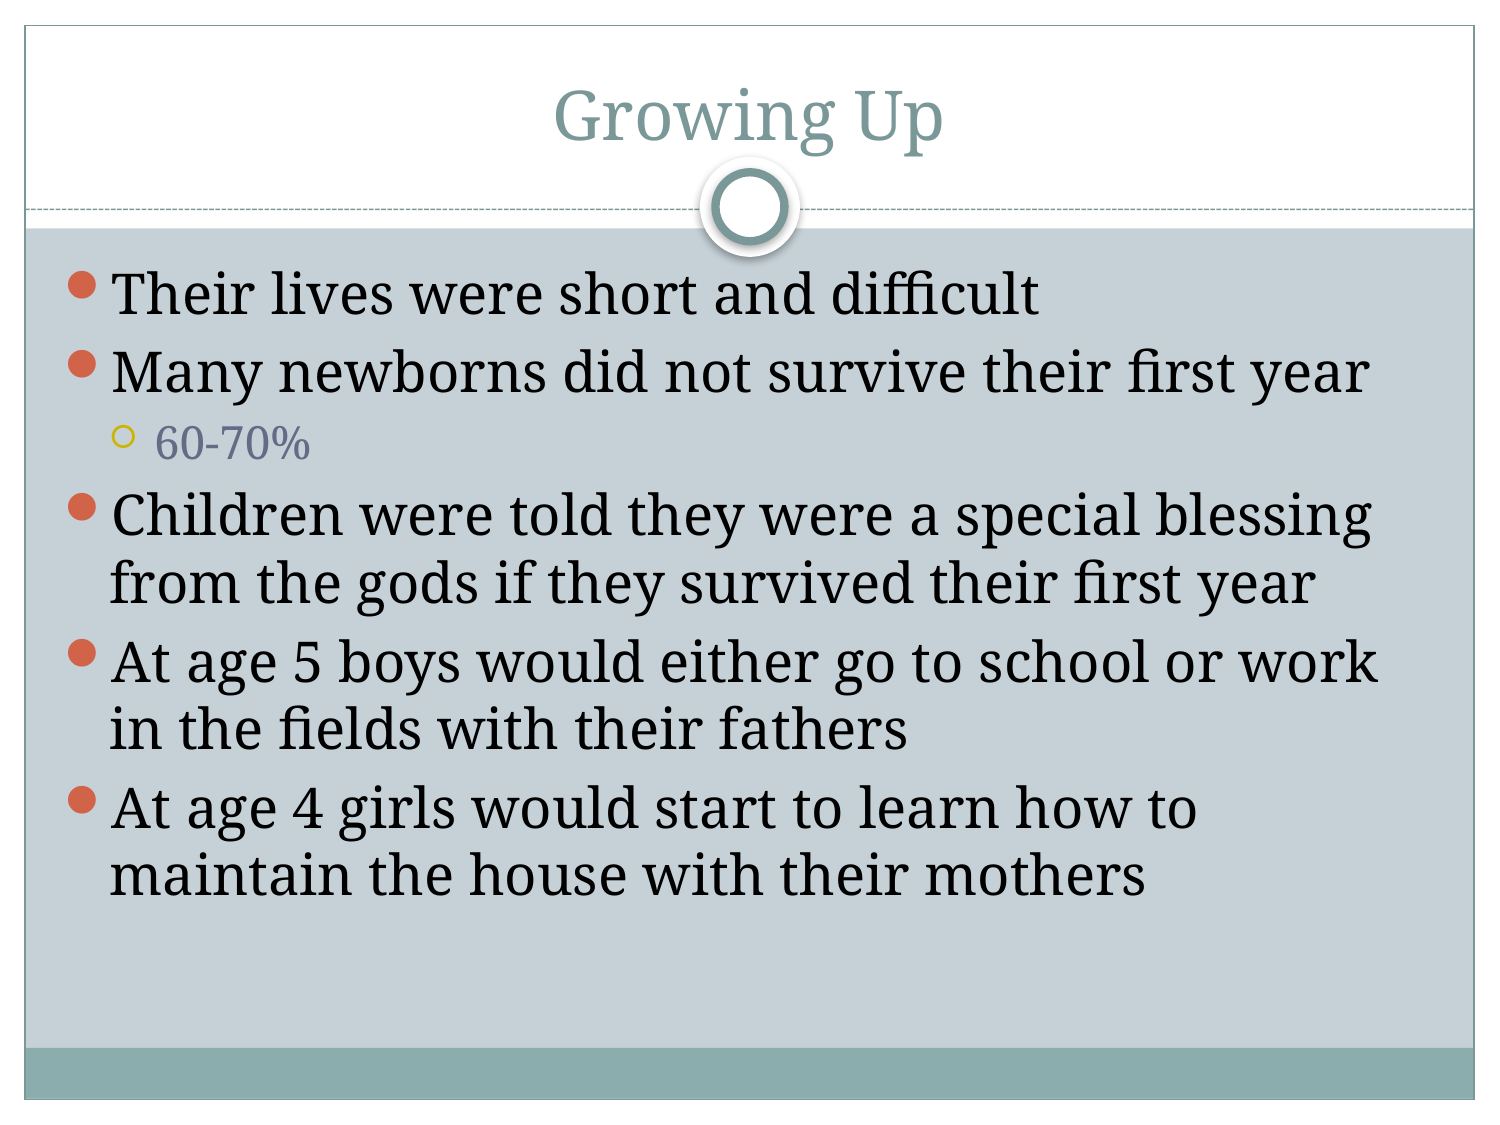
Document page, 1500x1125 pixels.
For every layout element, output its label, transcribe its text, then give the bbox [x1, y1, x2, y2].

list Their lives were short and difficult Many newborns did not survive their first year 60-70% Children were told they were a special blessing from the gods if they survived their first year At age 5 boys would either go to school or work in the fields with their fathers At age 4 girls would start to learn how to maintain the house with their mothers [49, 250, 1445, 1001]
title Growing Up [49, 37, 1450, 162]
